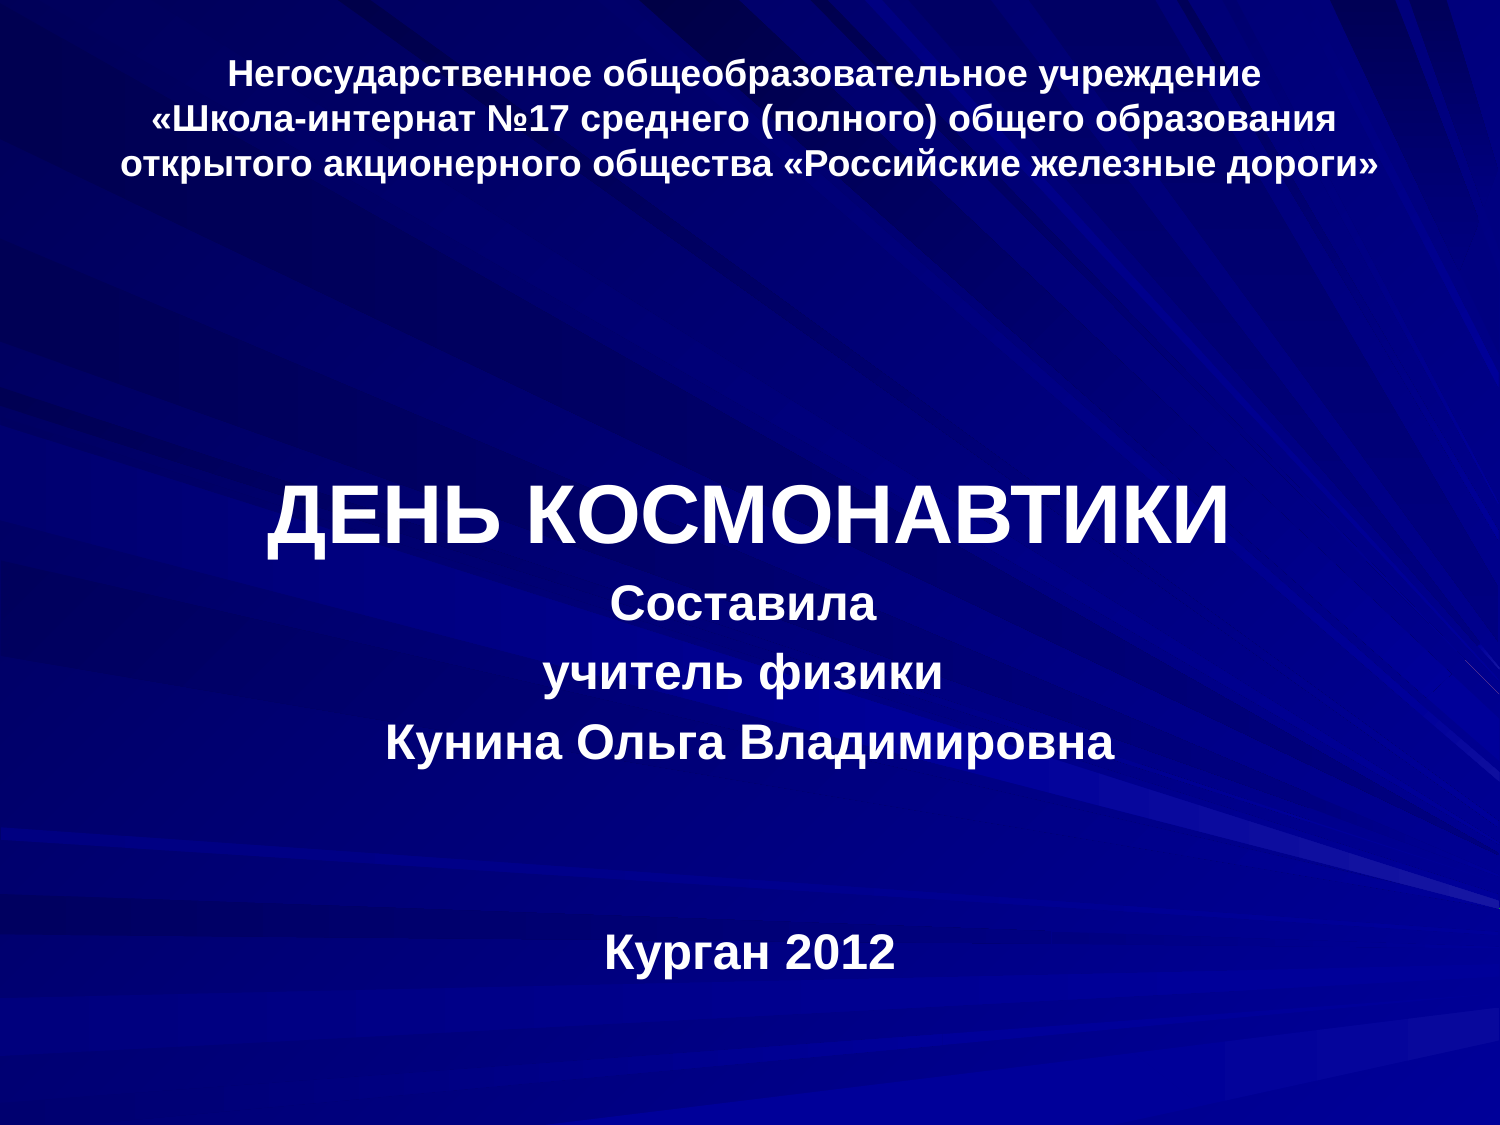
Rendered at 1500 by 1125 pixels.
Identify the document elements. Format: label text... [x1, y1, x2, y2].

title Негосударственное общеобразовательное учреждение «Школа-интернат №17 среднего (полного) общего образования открытого акционерного общества «Российские железные дороги» [74, 45, 1426, 234]
list ДЕНЬ КОСМОНАВТИКИ Составила учитель физики Кунина Ольга Владимировна Курган 2012 [74, 262, 1426, 1006]
